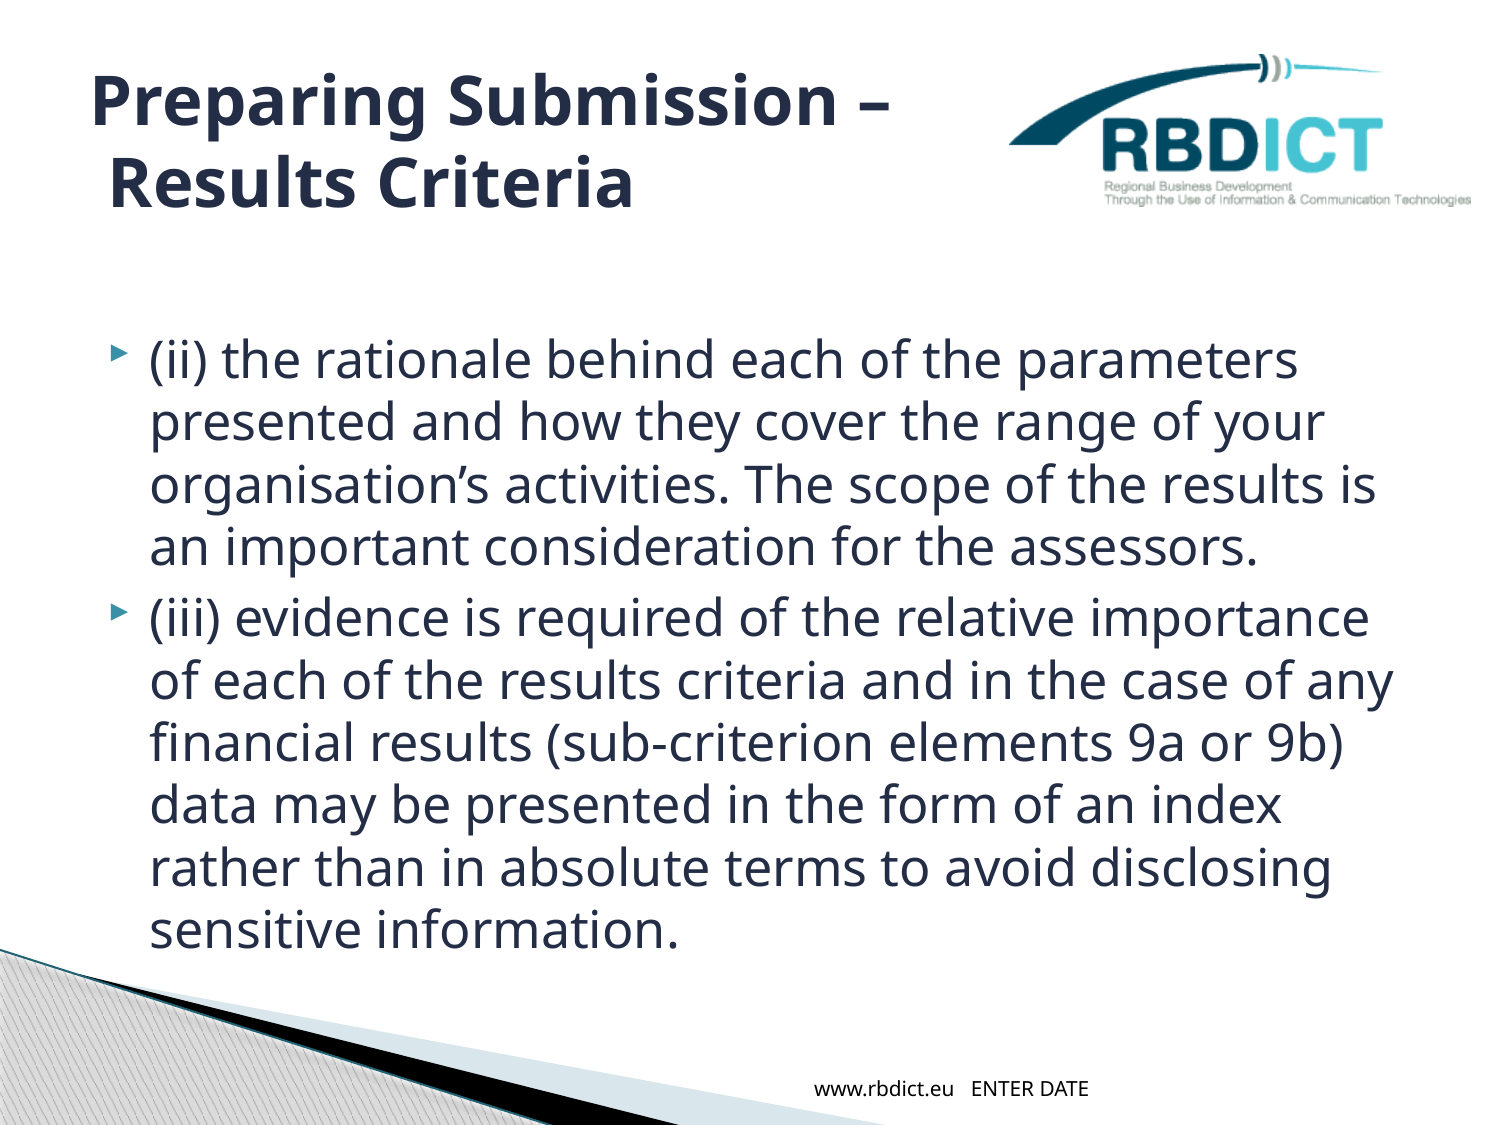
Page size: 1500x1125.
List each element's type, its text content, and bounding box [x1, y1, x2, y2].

footer www.rbdict.eu ENTER DATE [718, 1051, 1105, 1112]
picture [1425, 54, 1471, 207]
list (ii) the rationale behind each of the parameters presented and how they cover the range of your organisation’s activities. The scope of the results is an important consideration for the assessors. (iii) evidence is required of the relative importance of each of the results criteria and in the case of any financial results (sub-criterion elements 9a or 9b) data may be presented in the form of an index rather than in absolute terms to avoid disclosing sensitive information. [74, 242, 1426, 986]
title Preparing Submission – Results Criteria [75, 45, 1425, 233]
